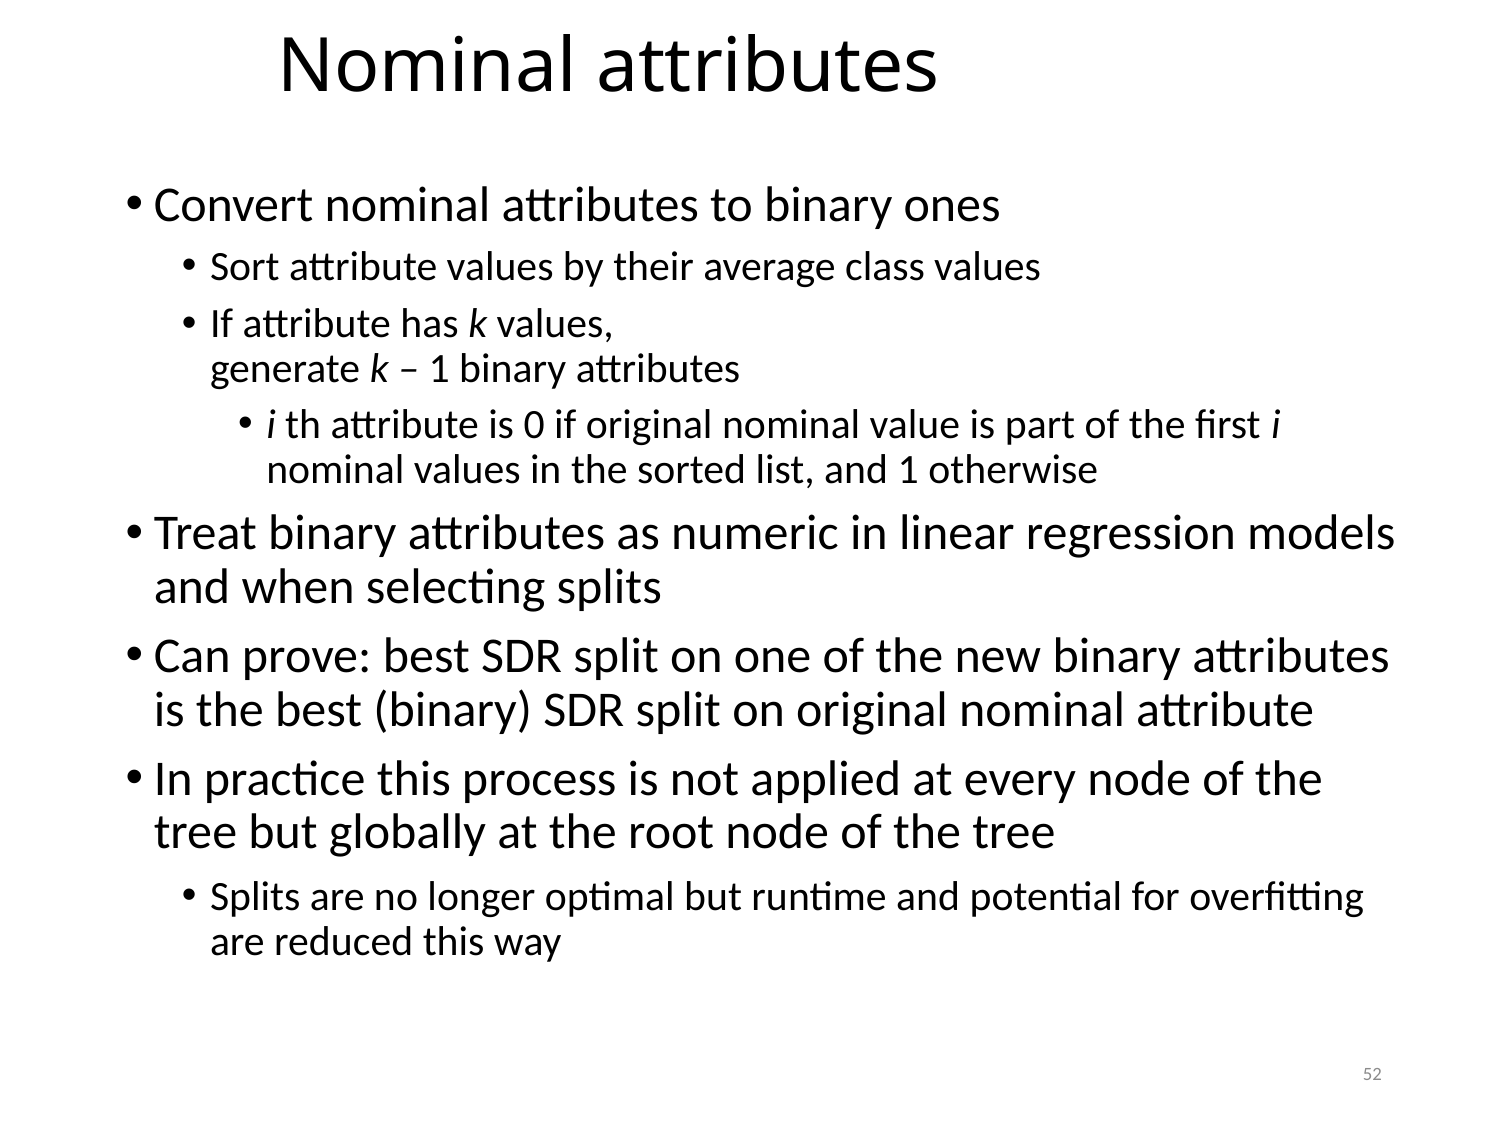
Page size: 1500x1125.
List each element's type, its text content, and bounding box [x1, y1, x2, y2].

title Nominal attributes [262, 0, 1500, 148]
slide_number 52 [1059, 1042, 1397, 1103]
list Convert nominal attributes to binary ones Sort attribute values by their average class values If attribute has k values, generate k – 1 binary attributes i th attribute is 0 if original nominal value is part of the first i nominal values in the sorted list, and 1 otherwise Treat binary attributes as numeric in linear regression models and when selecting splits Can prove: best SDR split on one of the new binary attributes is the best (binary) SDR split on original nominal attribute In practice this process is not applied at every node of the tree but globally at the root node of the tree Splits are no longer optimal but runtime and potential for overfitting are reduced this way [110, 170, 1430, 972]
